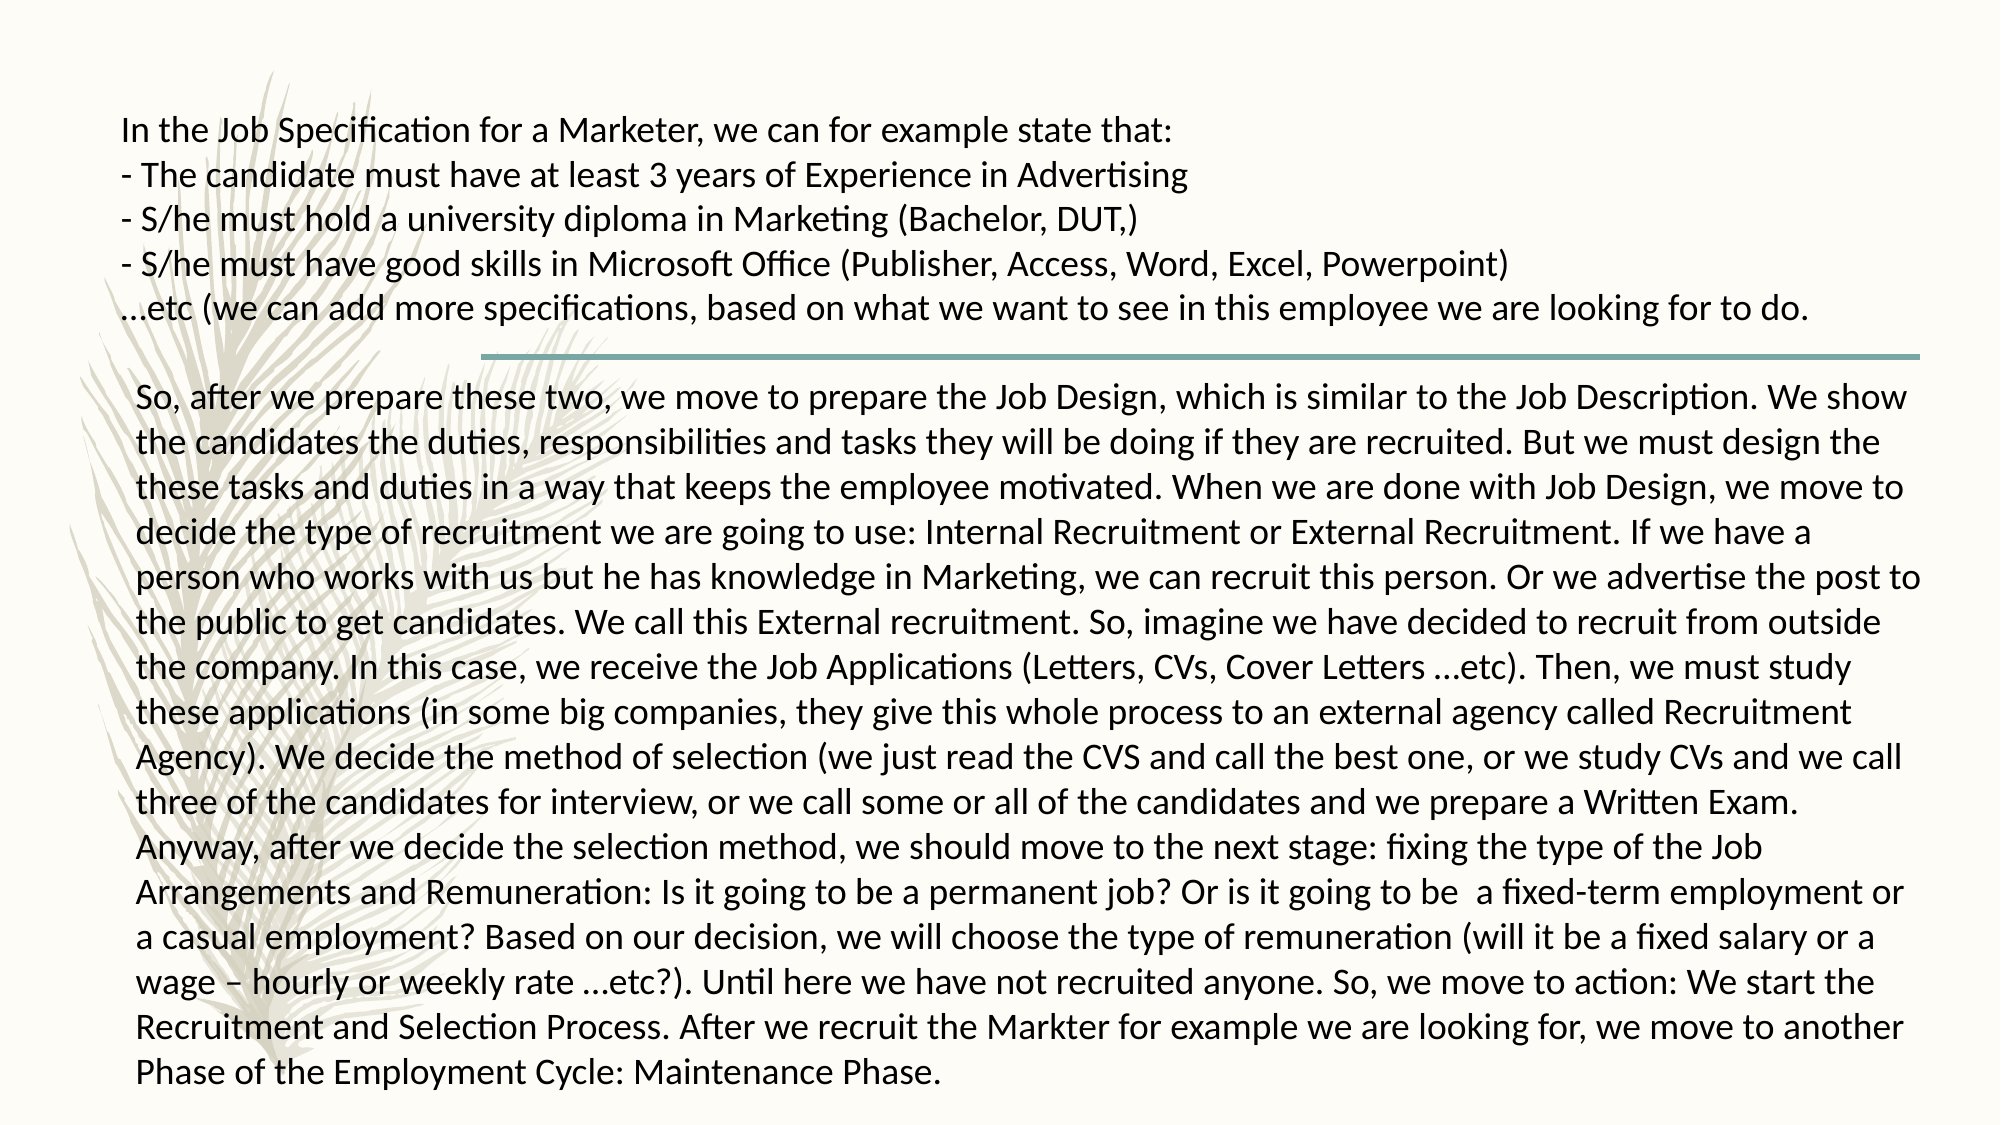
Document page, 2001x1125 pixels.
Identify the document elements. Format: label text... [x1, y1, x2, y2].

text_box So, after we prepare these two, we move to prepare the Job Design, which is similar to the Job Description. We show the candidates the duties, responsibilities and tasks they will be doing if they are recruited. But we must design the these tasks and duties in a way that keeps the employee motivated. When we are done with Job Design, we move to decide the type of recruitment we are going to use: Internal Recruitment or External Recruitment. If we have a person who works with us but he has knowledge in Marketing, we can recruit this person. Or we advertise the post to the public to get candidates. We call this External recruitment. So, imagine we have decided to recruit from outside the company. In this case, we receive the Job Applications (Letters, CVs, Cover Letters …etc). Then, we must study these applications (in some big companies, they give this whole process to an external agency called Recruitment Agency). We decide the method of selection (we just read the CVS and call the best one, or we study CVs and we call three of the candidates for interview, or we call some or all of the candidates and we prepare a Written Exam. Anyway, after we decide the selection method, we should move to the next stage: fixing the type of the Job Arrangements and Remuneration: Is it going to be a permanent job? Or is it going to be a fixed-term employment or a casual employment? Based on our decision, we will choose the type of remuneration (will it be a fixed salary or a wage – hourly or weekly rate …etc?). Until here we have not recruited anyone. So, we move to action: We start the Recruitment and Selection Process. After we recruit the Markter for example we are looking for, we move to another Phase of the Employment Cycle: Maintenance Phase. [120, 364, 1941, 1125]
title In the Job Specification for a Marketer, we can for example state that: - The candidate must have at least 3 years of Experience in Advertising - S/he must hold a university diploma in Marketing (Bachelor, DUT,) - S/he must have good skills in Microsoft Office (Publisher, Access, Word, Excel, Powerpoint) …etc (we can add more specifications, based on what we want to see in this employee we are looking for to do. [105, 99, 1956, 343]
